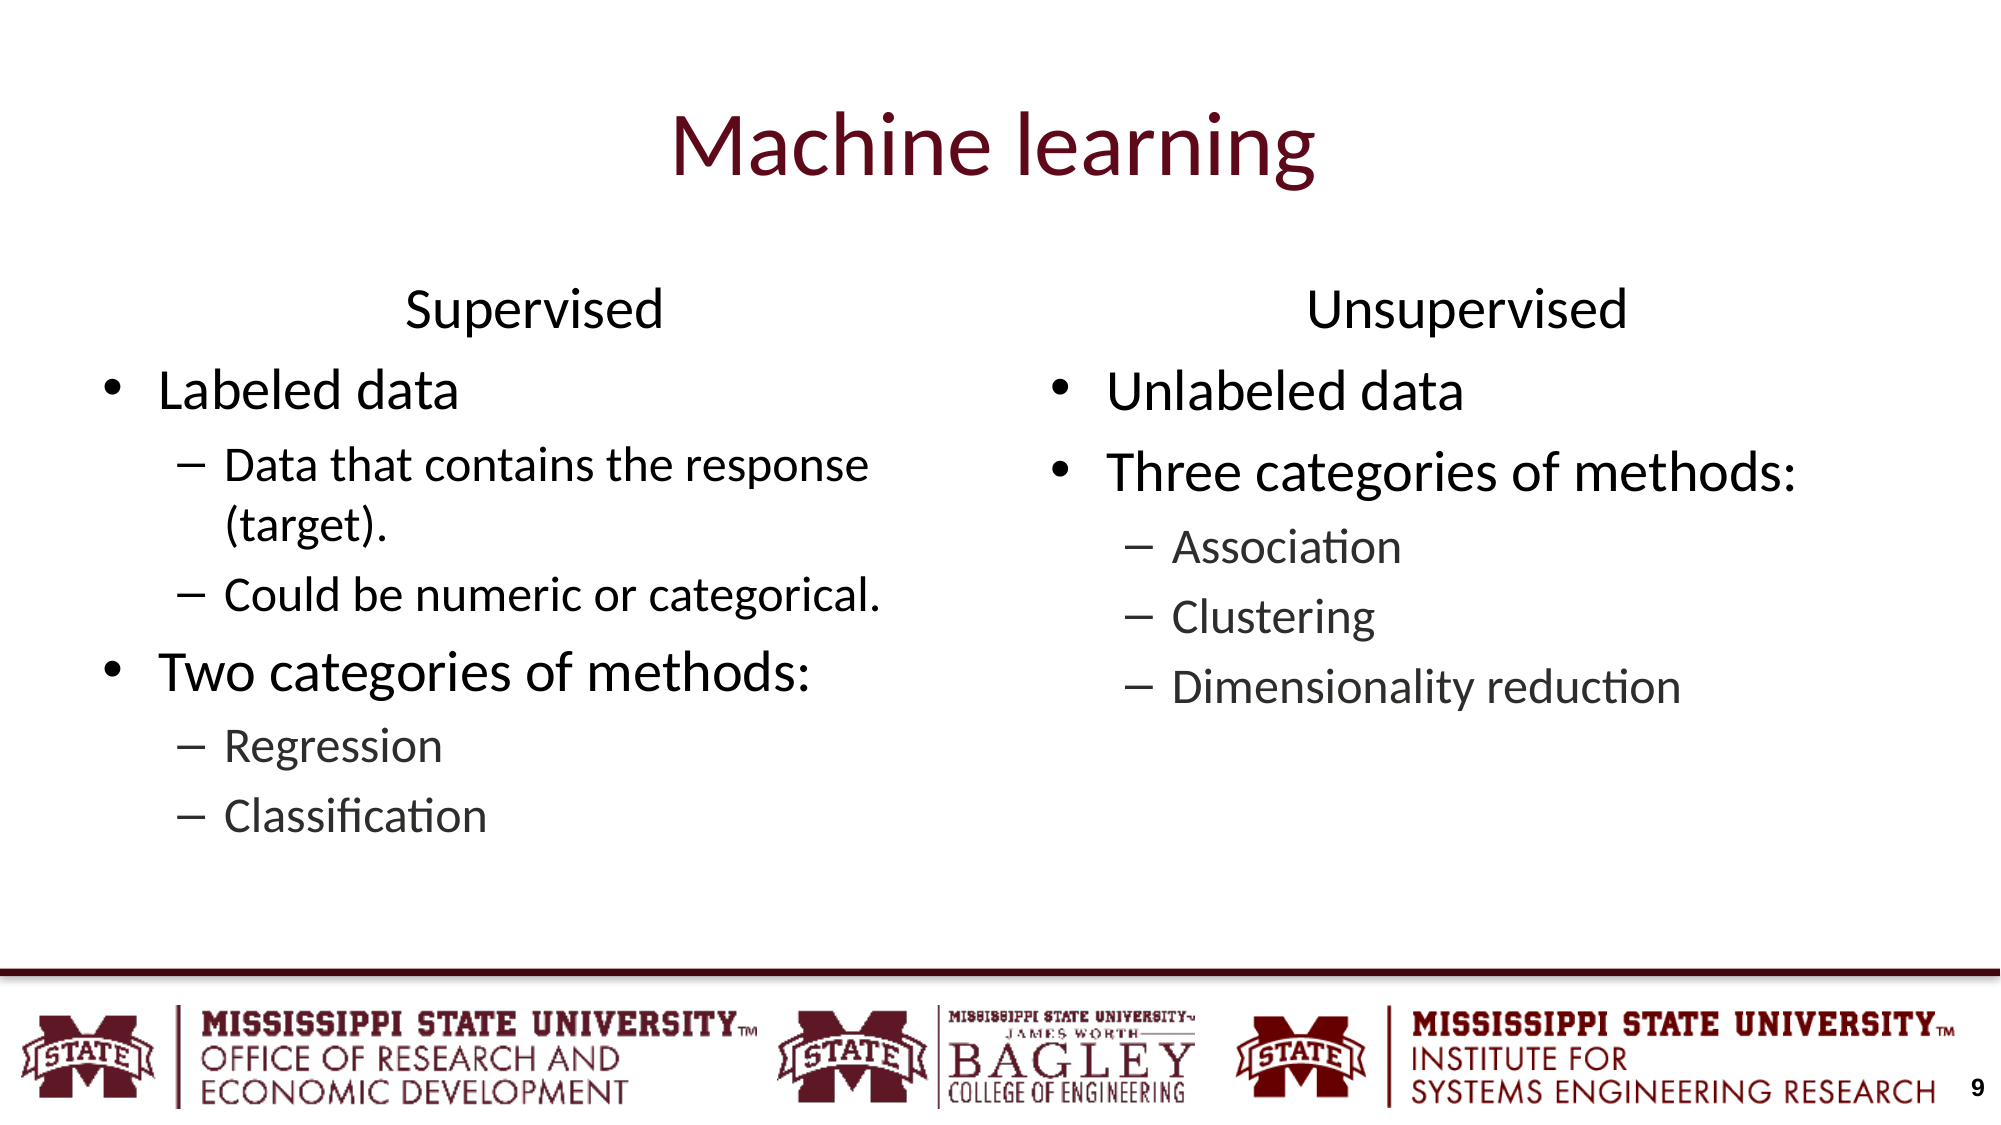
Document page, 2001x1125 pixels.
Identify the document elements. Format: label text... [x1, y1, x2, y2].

picture [777, 1005, 1195, 1109]
picture [21, 1005, 757, 1109]
title Machine learning [87, 45, 1900, 233]
list Unsupervised Unlabeled data Three categories of methods: Association Clustering Dimensionality reduction [1035, 262, 1900, 752]
list Supervised Labeled data Data that contains the response (target). Could be numeric or categorical. Two categories of methods: Regression Classification [87, 262, 984, 857]
picture [1235, 1005, 1955, 1108]
